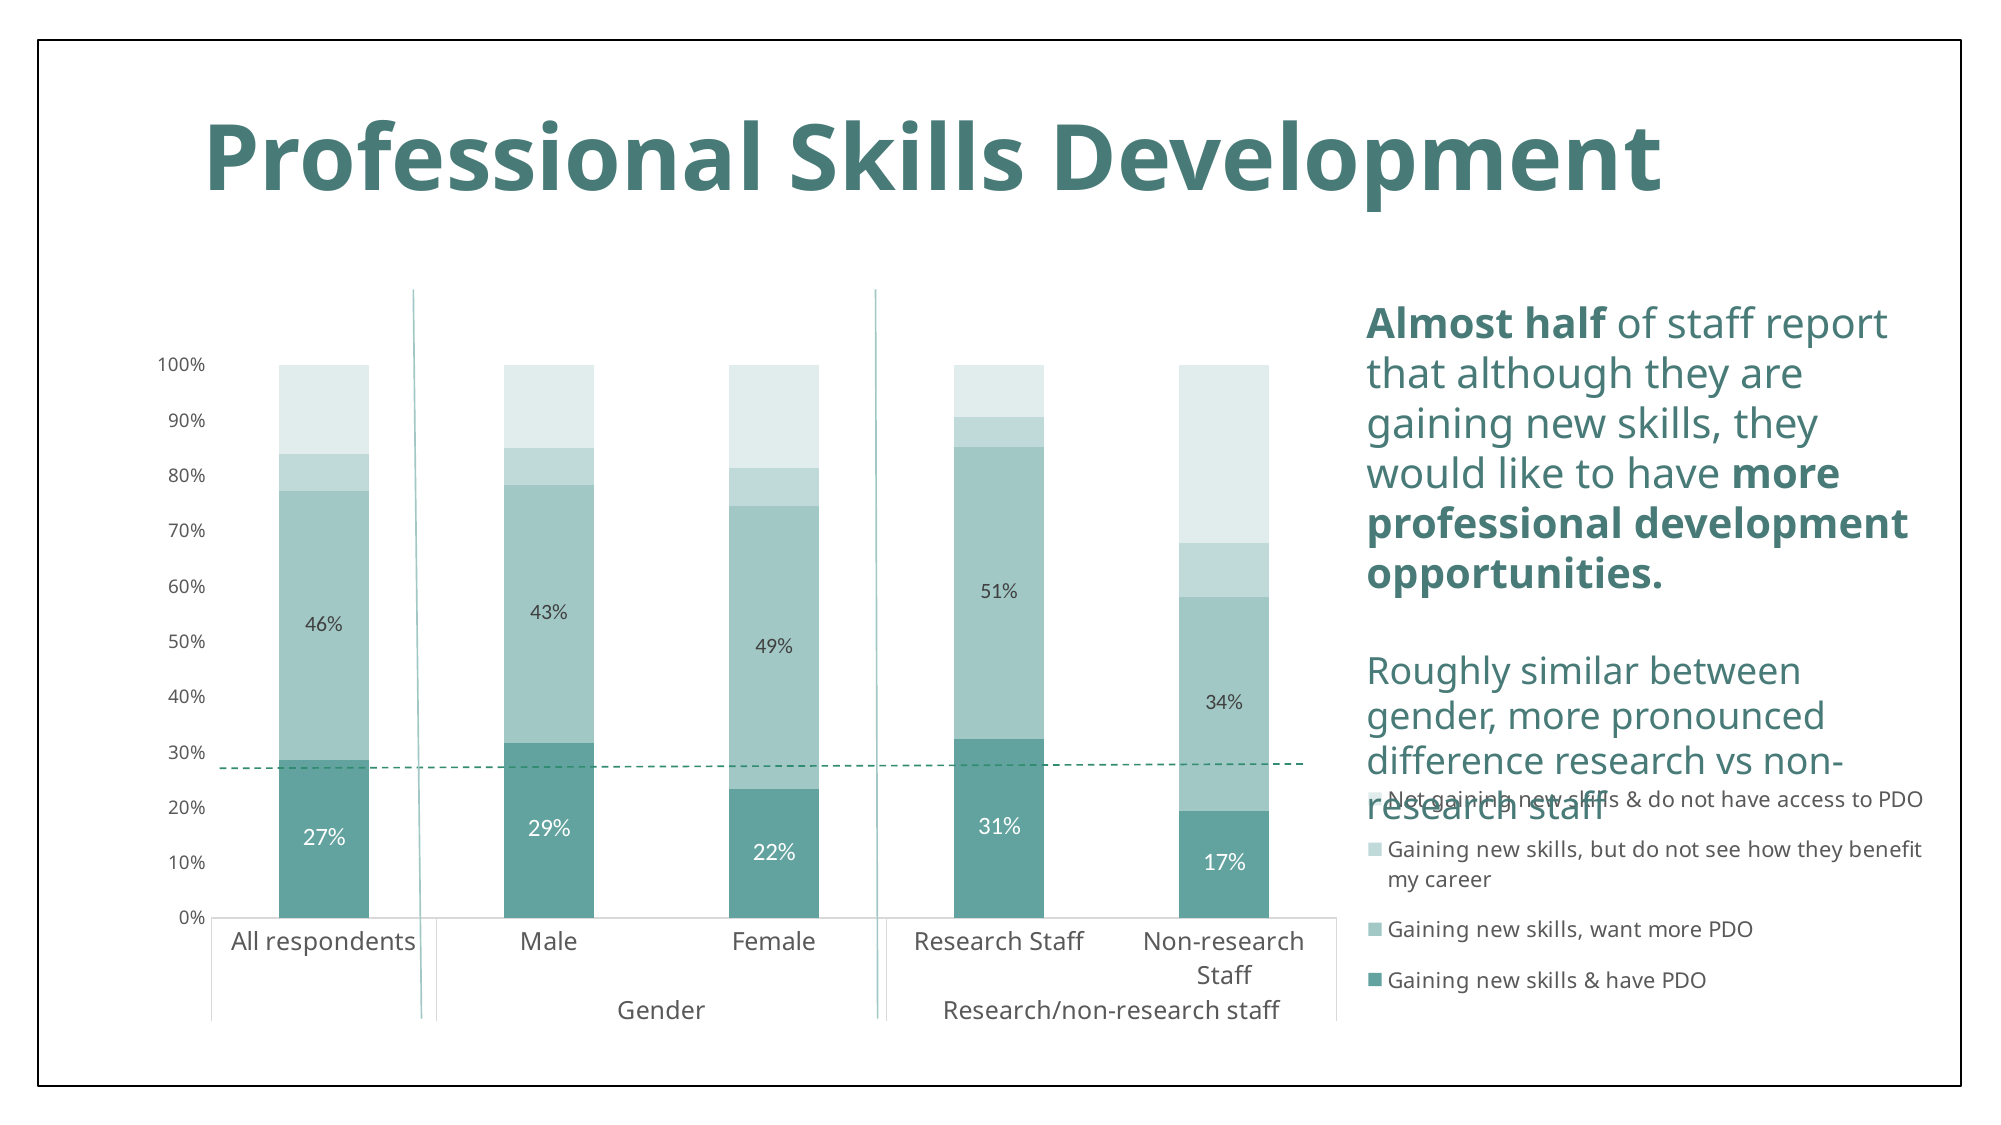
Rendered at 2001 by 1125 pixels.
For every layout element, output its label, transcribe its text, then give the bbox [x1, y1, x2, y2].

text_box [883, 763, 1305, 769]
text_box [427, 763, 869, 769]
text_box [219, 763, 407, 769]
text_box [413, 289, 422, 1019]
chart [119, 337, 1958, 1042]
title Professional Skills Development [187, 99, 1808, 222]
text_box Almost half of staff report that although they are gaining new skills, they would like to have more professional development opportunities. Roughly similar between gender, more pronounced difference research vs non-research staff [1351, 289, 1931, 336]
chart [422, 337, 875, 763]
